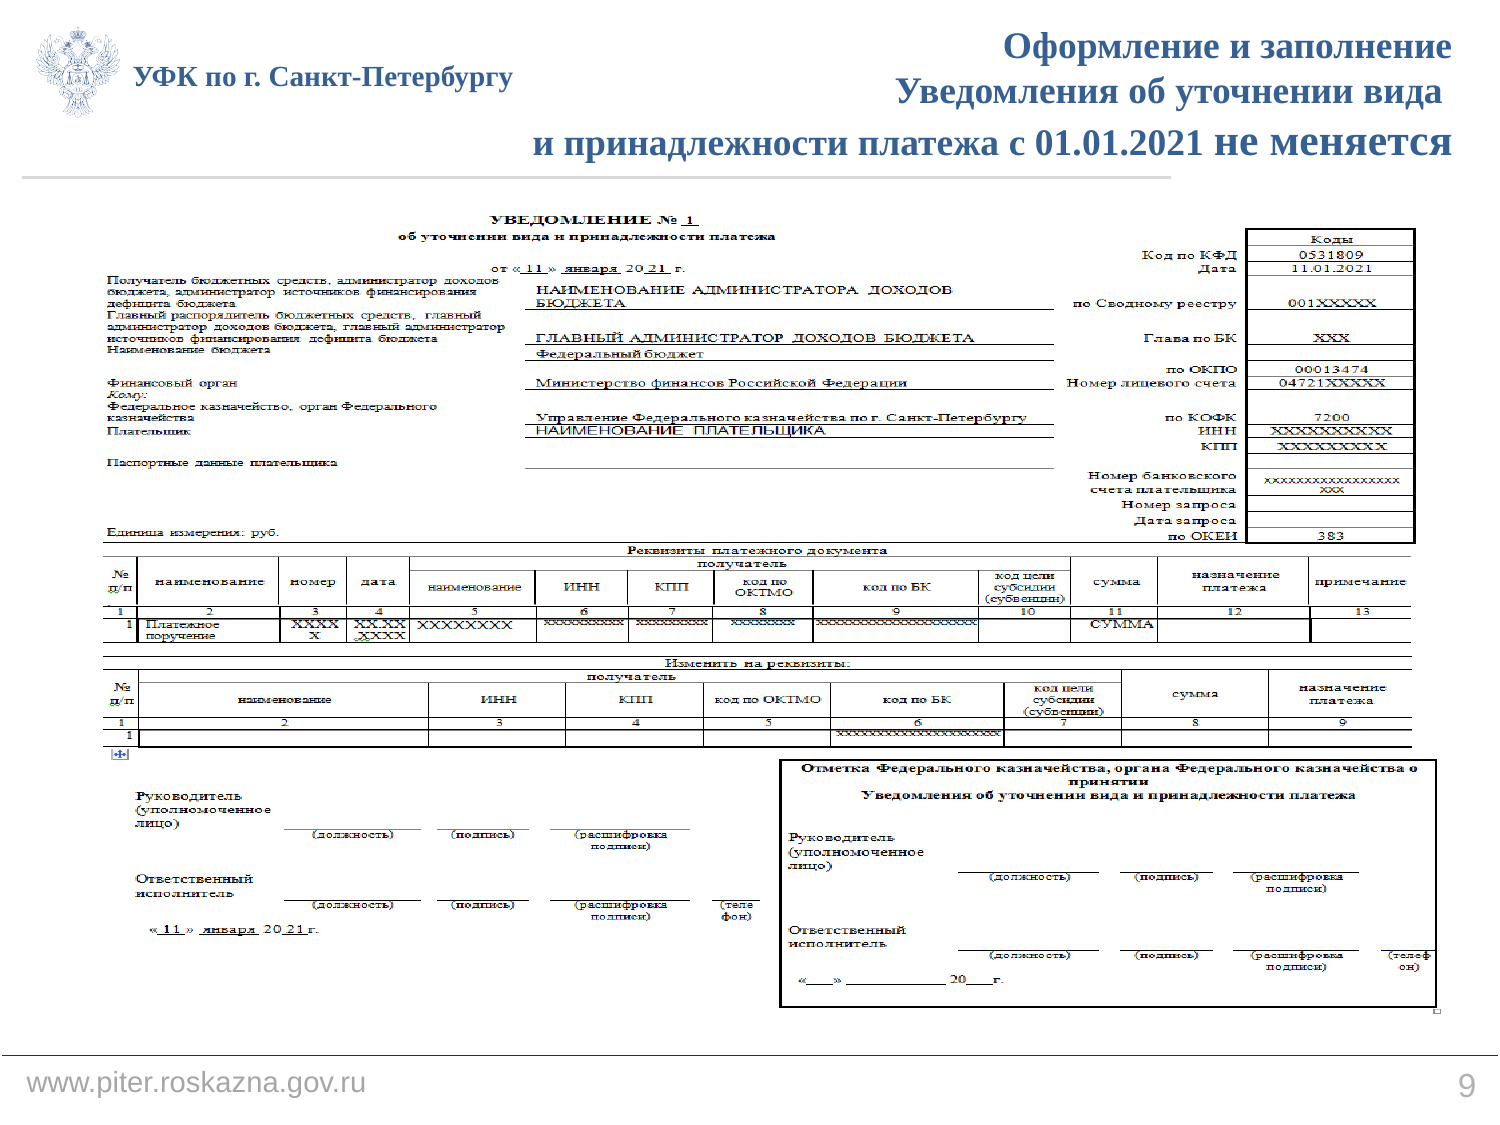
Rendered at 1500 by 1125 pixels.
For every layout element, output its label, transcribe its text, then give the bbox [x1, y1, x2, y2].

text_box [661, 148, 694, 181]
text_box www.piter.roskazna.gov.ru [0, 1050, 597, 1112]
picture [62, 212, 1450, 1020]
picture [35, 25, 126, 118]
text_box УФК по г. Санкт-Петербургу [131, 43, 487, 106]
text_box Оформление и заполнение Уведомления об уточнении вида и принадлежности платежа с 01.01.2021 не меняется [487, 8, 1480, 178]
slide_number 9 [1131, 1064, 1477, 1105]
